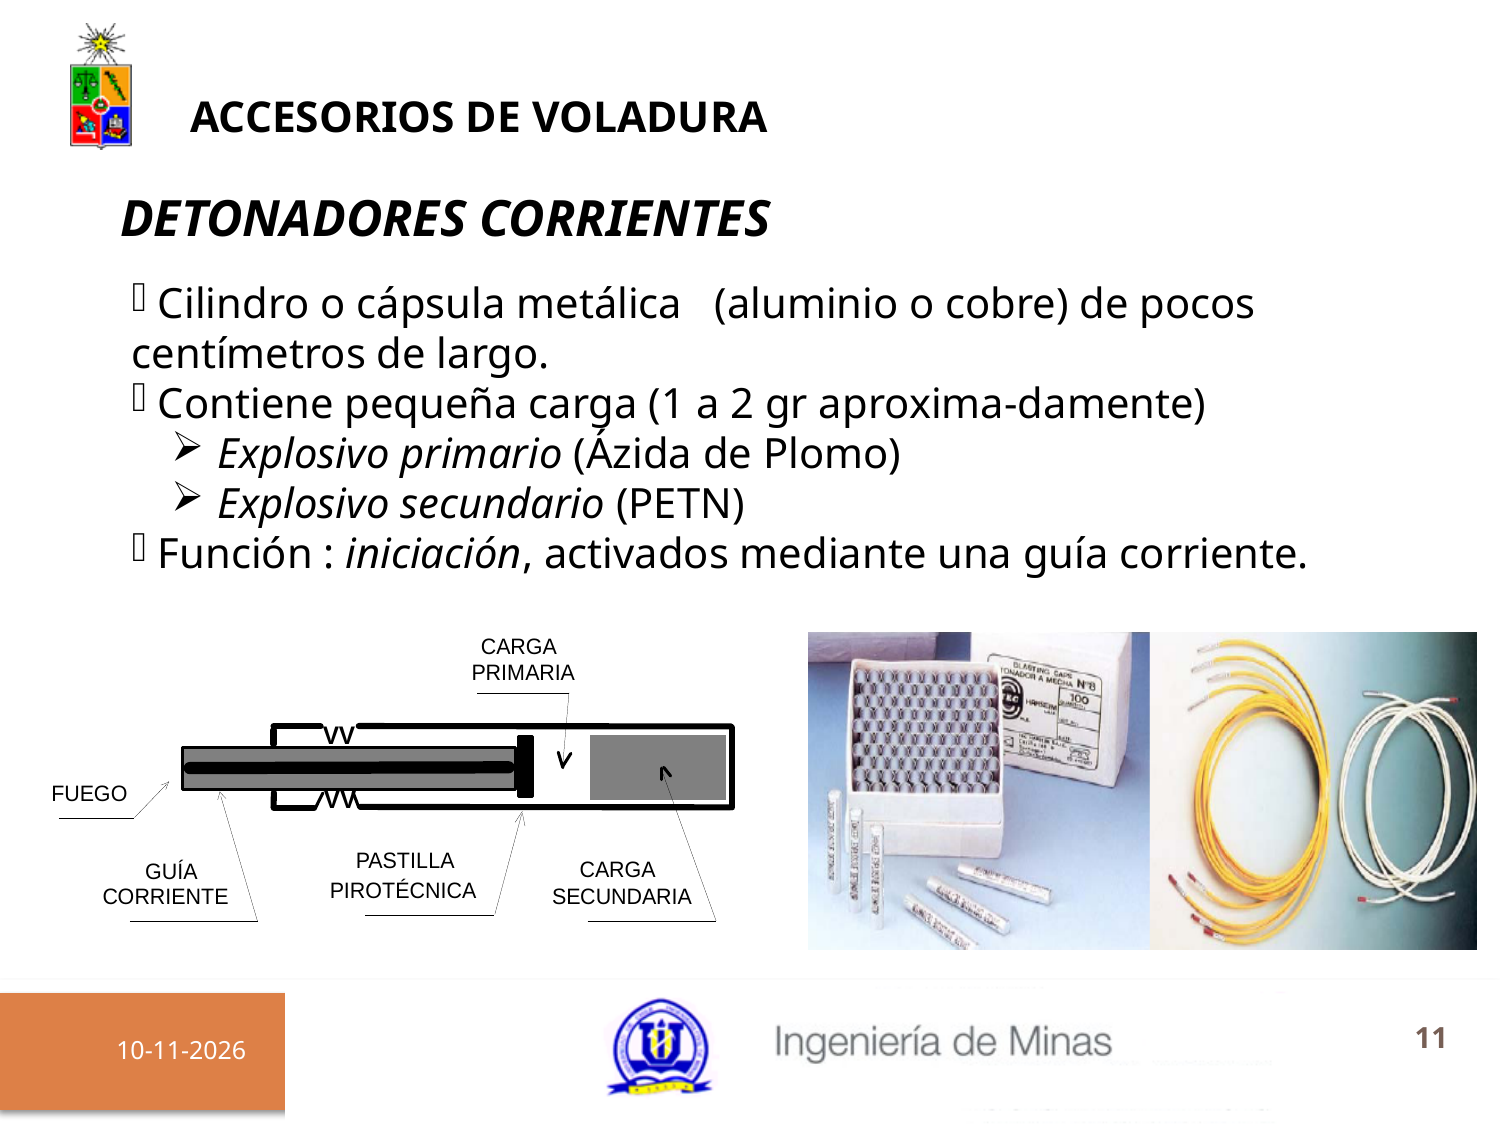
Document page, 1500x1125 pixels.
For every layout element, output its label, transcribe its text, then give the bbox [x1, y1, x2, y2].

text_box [46, 632, 739, 925]
text_box Cilindro o cápsula metálica (aluminio o cobre) de pocos centímetros de largo. Contiene pequeña carga (1 a 2 gr aproxima-damente) Explosivo primario (Ázida de Plomo) Explosivo secundario (PETN) Función : iniciación, activados mediante una guía corriente. [117, 269, 1430, 585]
picture [808, 632, 1477, 950]
text_box Detonadores corrientes [105, 187, 1196, 254]
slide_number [12, 995, 279, 1108]
picture [285, 980, 1500, 1125]
text_box Accesorios de voladura [175, 81, 1266, 148]
picture [69, 23, 132, 151]
